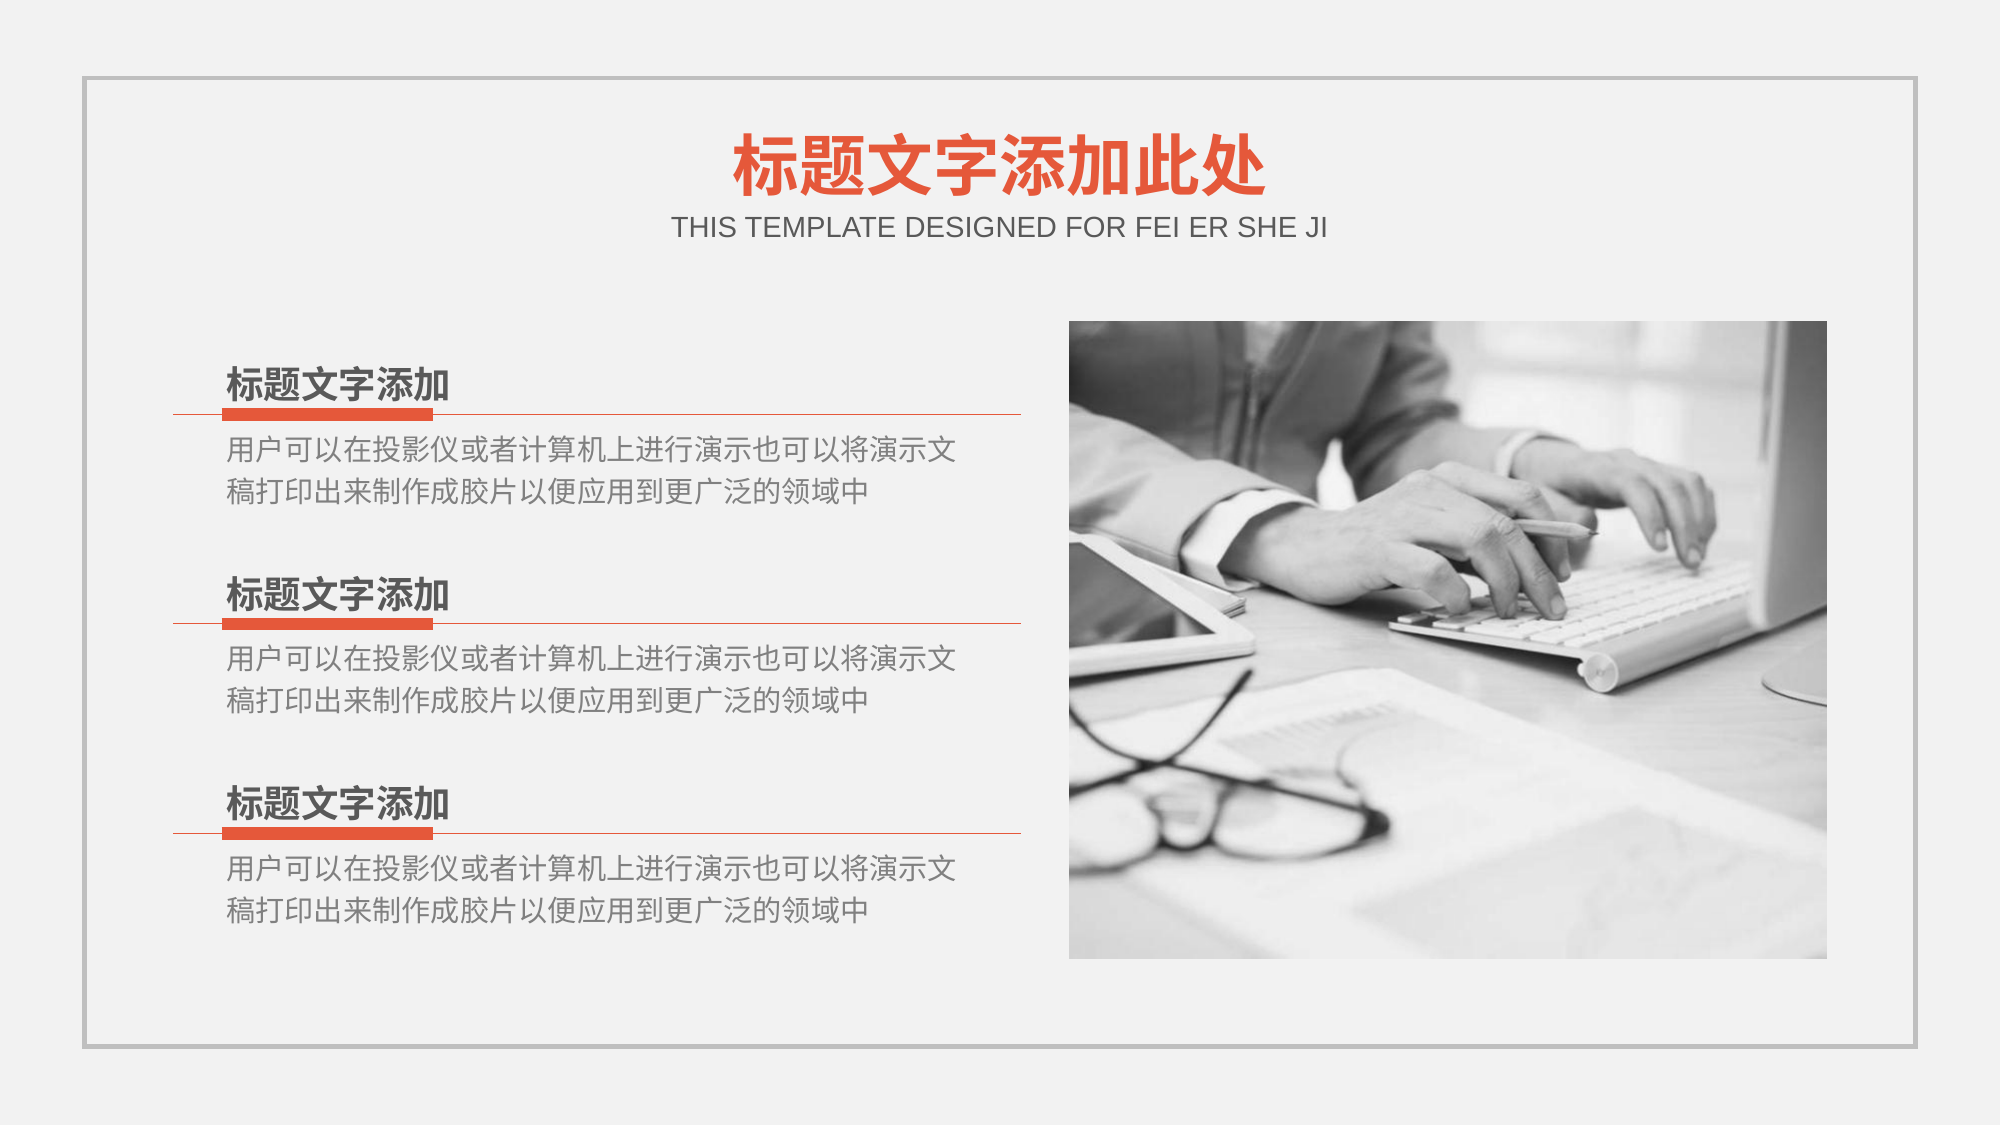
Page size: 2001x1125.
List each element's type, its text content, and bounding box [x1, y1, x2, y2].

text_box 标题文字添加此处 [718, 116, 1282, 201]
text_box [211, 344, 1001, 517]
text_box THIS TEMPLATE DESIGNED FOR FEI ER SHE JI [599, 201, 1401, 251]
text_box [211, 763, 1001, 936]
picture [1069, 321, 1827, 959]
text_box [211, 554, 1001, 727]
